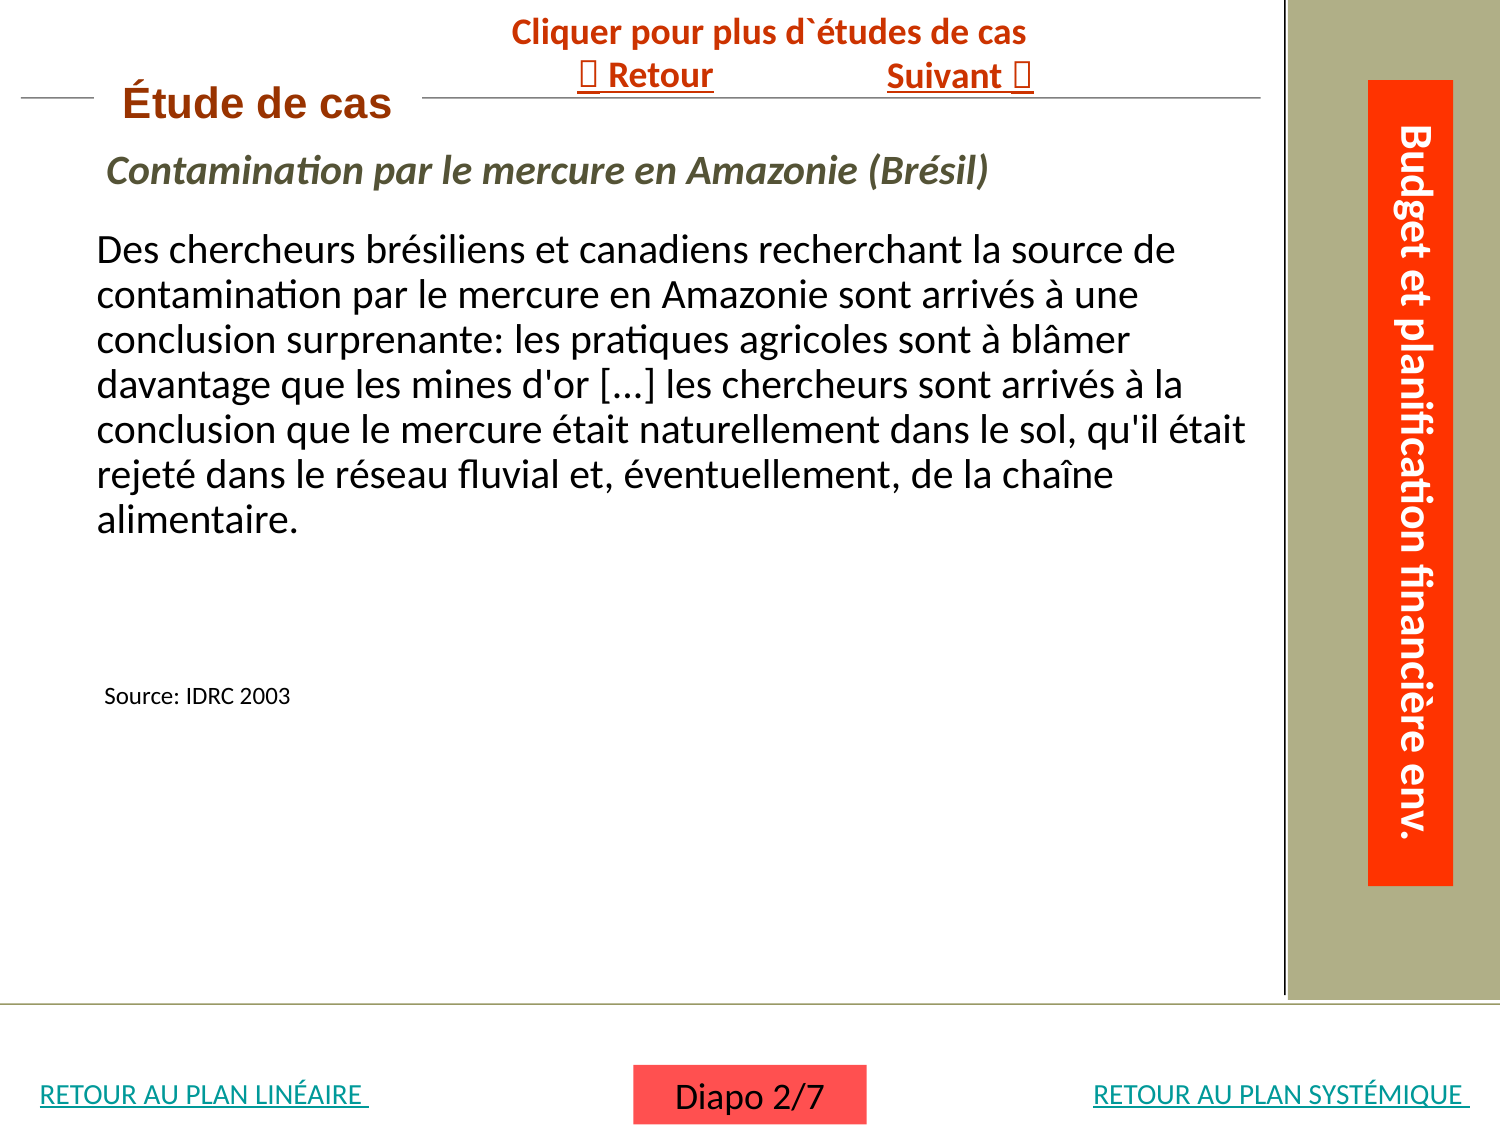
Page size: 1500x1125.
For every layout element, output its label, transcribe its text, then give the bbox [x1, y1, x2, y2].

text_box Suivant  [819, 43, 1049, 103]
text_box Budget et planification financière env. [1368, 80, 1454, 887]
text_box Cliquer pour plus d`études de cas [497, 0, 1062, 60]
text_box  Retour [562, 42, 786, 103]
text_box Des chercheurs brésiliens et canadiens recherchant la source de contamination par le mercure en Amazonie sont arrivés à une conclusion surprenante: les pratiques agricoles sont à blâmer davantage que les mines d'or [...] les chercheurs sont arrivés à la conclusion que le mercure était naturellement dans le sol, qu'il était rejeté dans le réseau fluvial et, éventuellement, de la chaîne alimentaire. [81, 219, 1276, 550]
text_box Diapo 2/7 [633, 1064, 867, 1125]
text_box [1287, 0, 1500, 1000]
text_box Contamination par le mercure en Amazonie (Brésil) [91, 135, 1273, 201]
text_box RETOUR AU PLAN LINÉAIRE [27, 1063, 623, 1122]
text_box RETOUR AU PLAN SYSTÉMIQUE [819, 1063, 1482, 1122]
text_box Source: IDRC 2003 [89, 671, 341, 717]
text_box Étude de cas [94, 58, 421, 141]
